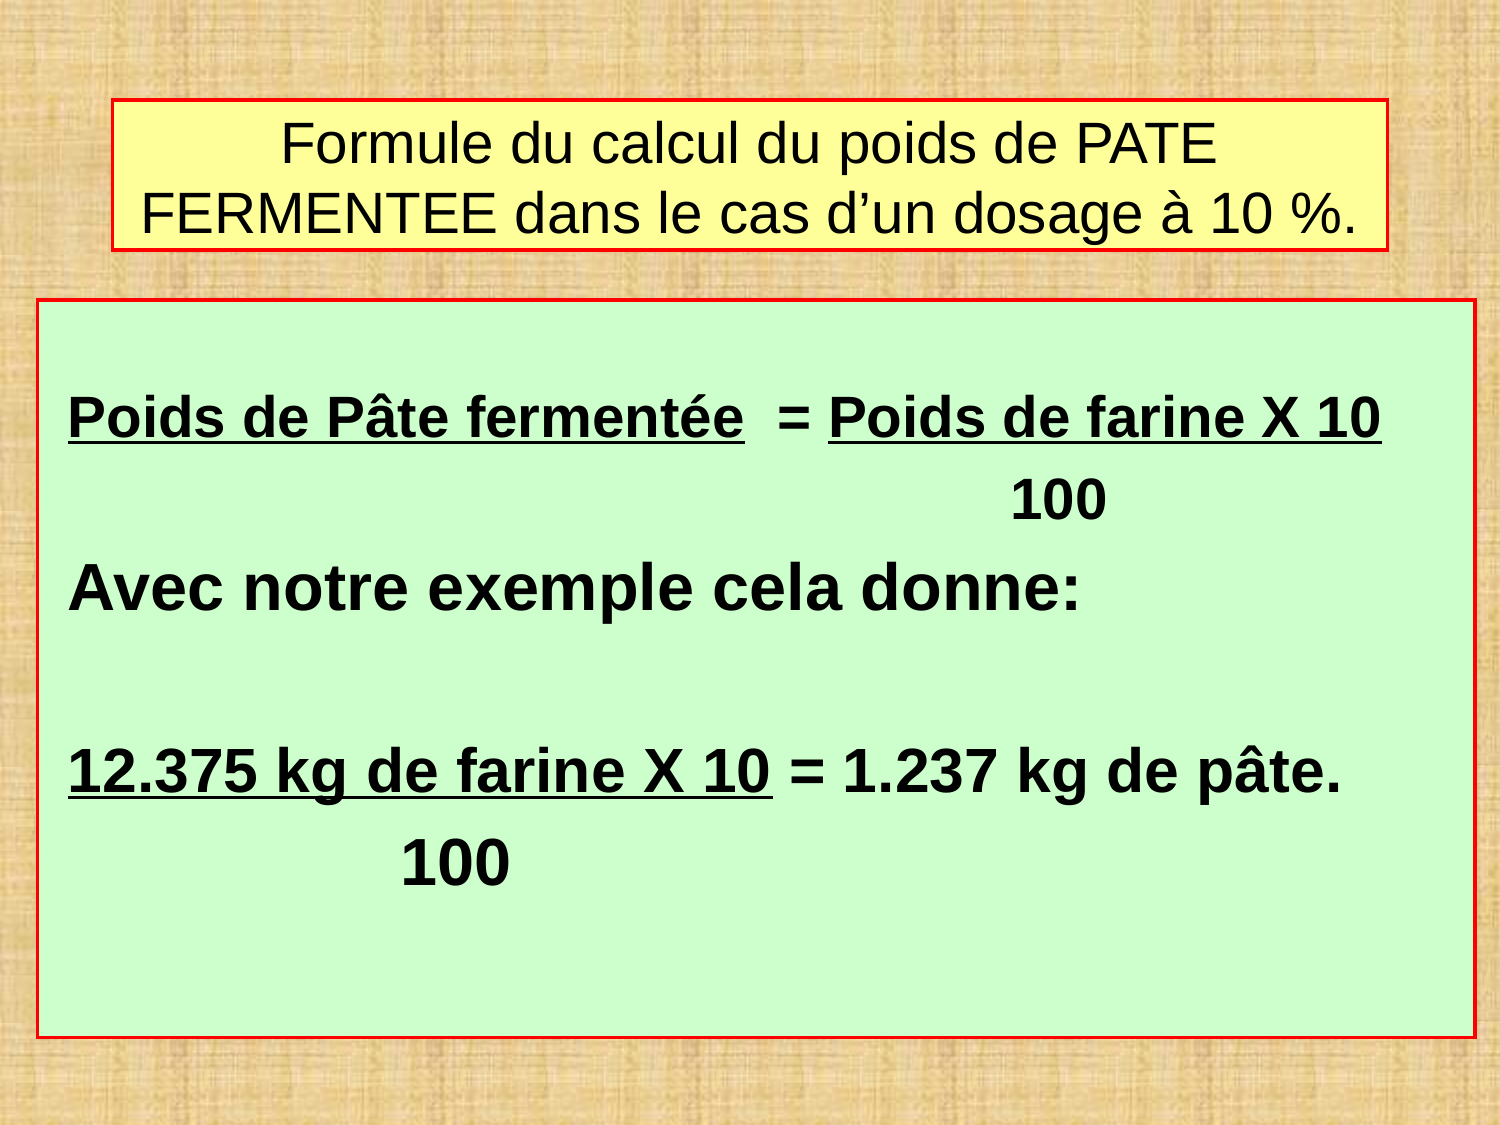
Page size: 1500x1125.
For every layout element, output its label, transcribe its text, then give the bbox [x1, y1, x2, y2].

title Formule du calcul du poids de PATE FERMENTEE dans le cas d’un dosage à 10 %. [112, 99, 1388, 250]
picture [0, 0, 1500, 1125]
list Poids de Pâte fermentée = Poids de farine X 10 100 Avec notre exemple cela donne: 12.375 kg de farine X 10 = 1.237 kg de pâte. 100 [37, 299, 1475, 1038]
